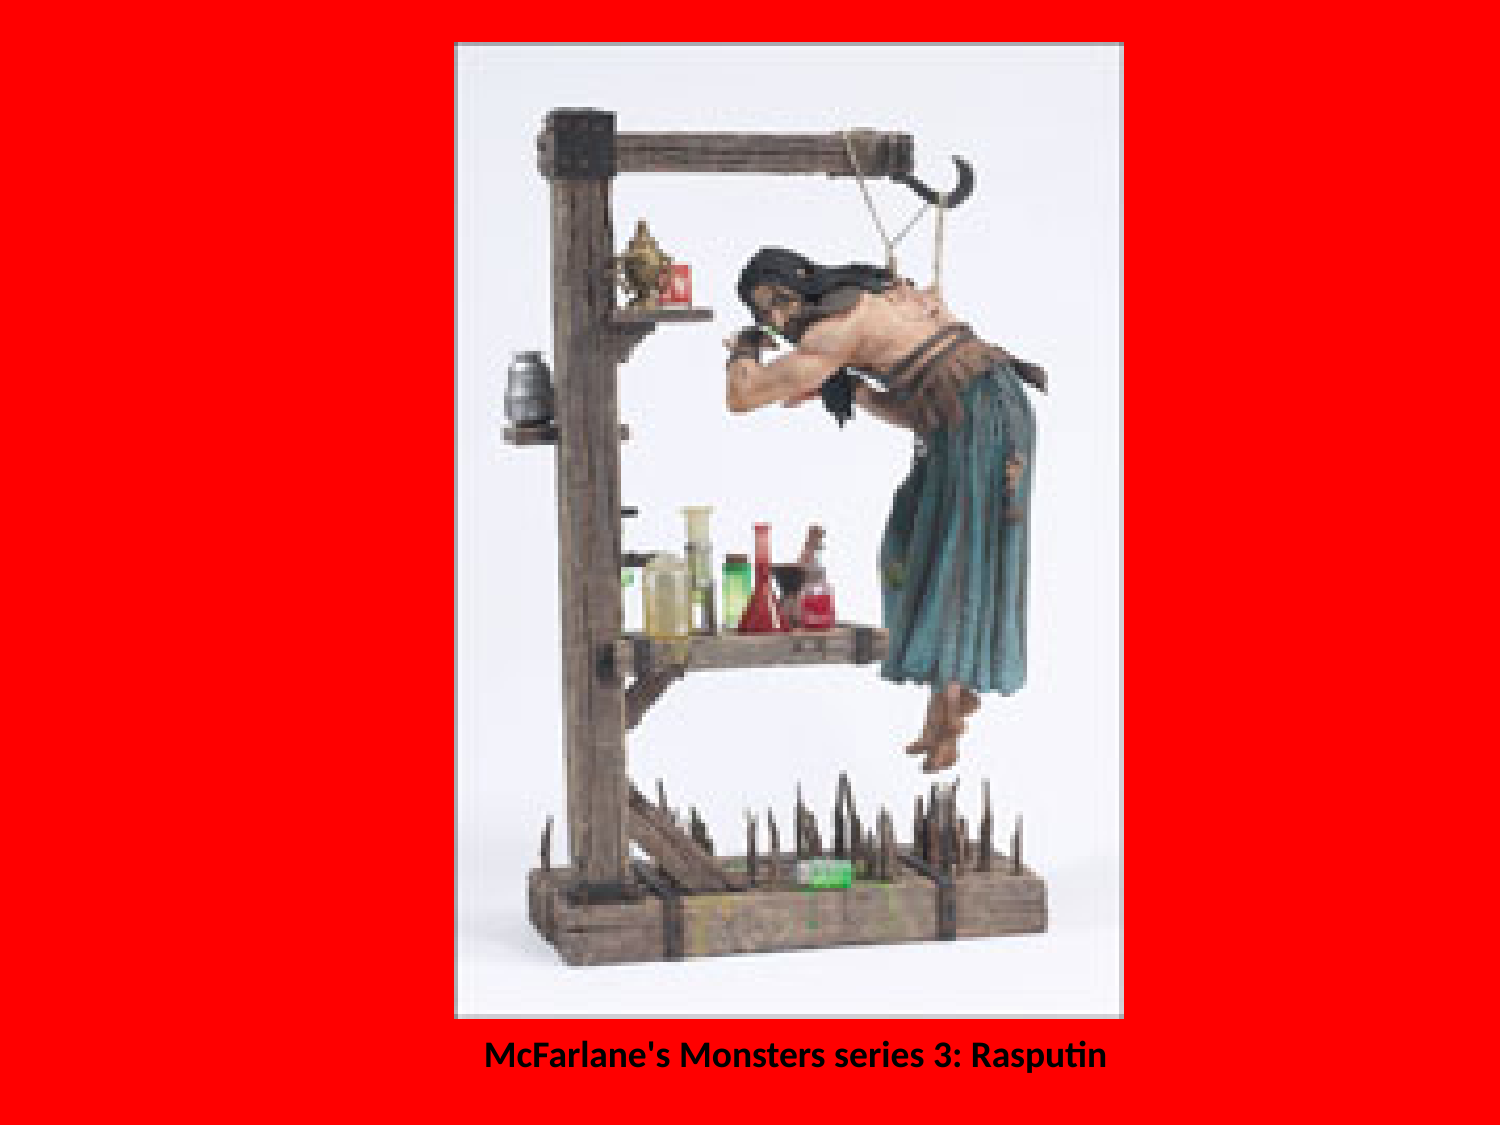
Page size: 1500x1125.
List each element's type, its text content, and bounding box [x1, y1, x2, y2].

text_box McFarlane's Monsters series 3: Rasputin [469, 1026, 1123, 1083]
picture [454, 42, 1125, 1019]
